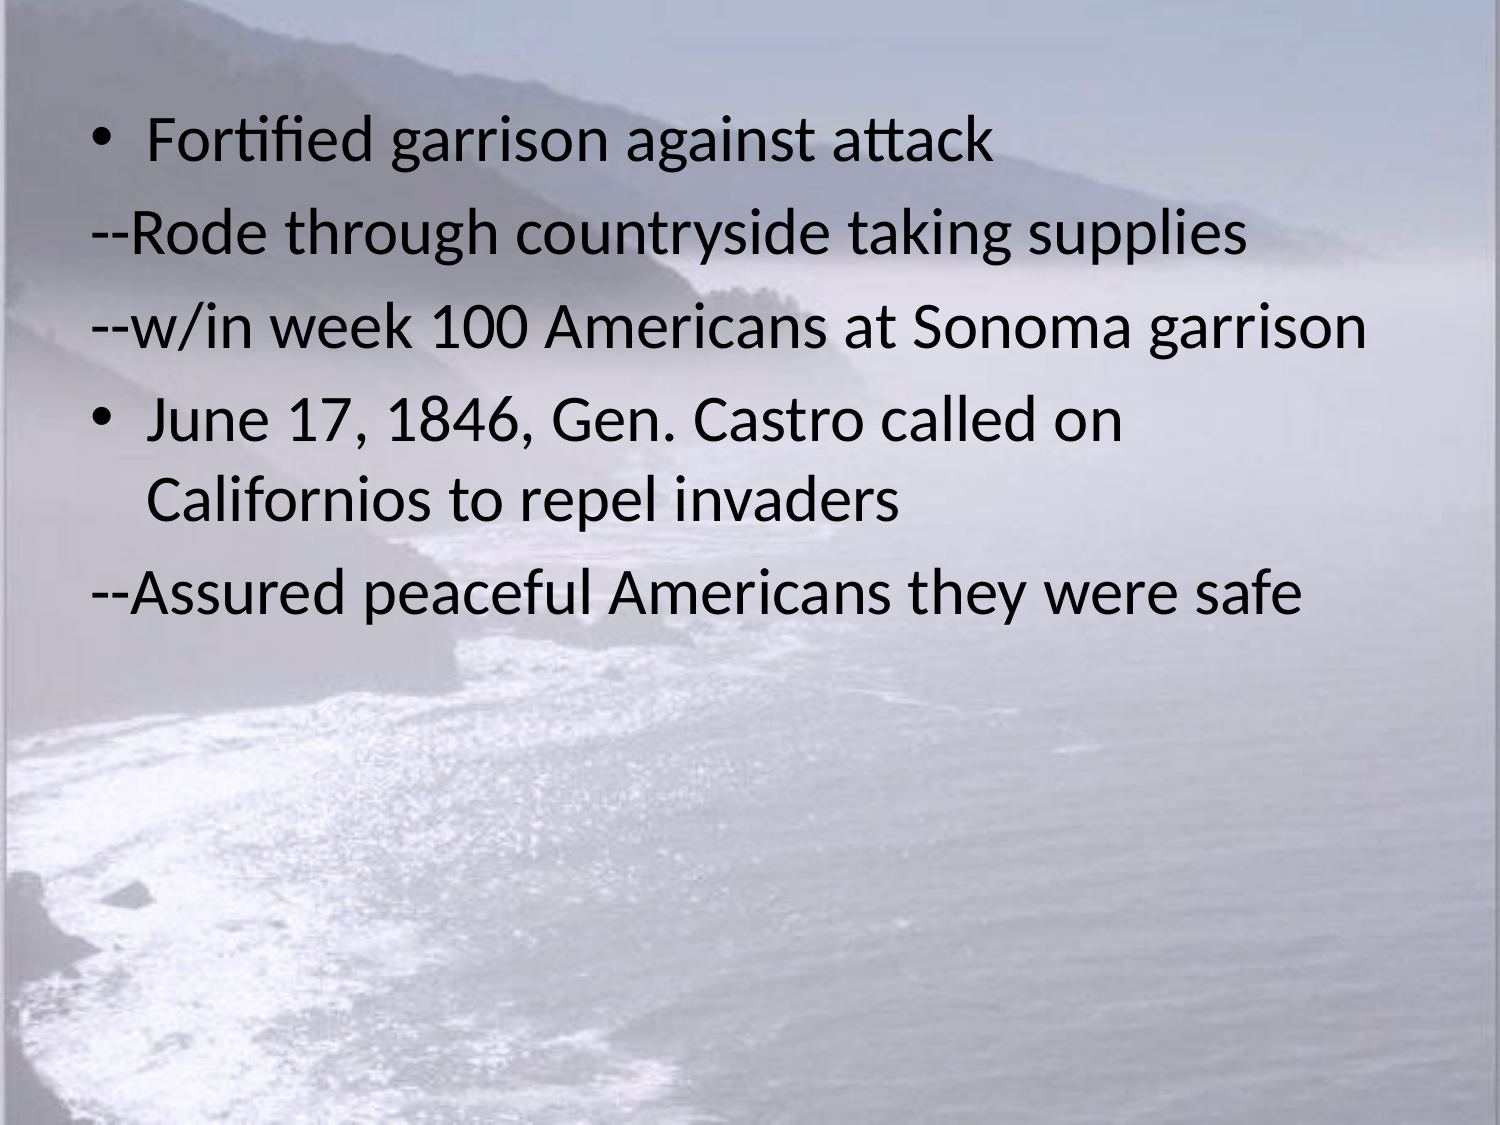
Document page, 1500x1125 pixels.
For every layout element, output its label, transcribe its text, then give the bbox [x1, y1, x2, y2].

list Fortified garrison against attack --Rode through countryside taking supplies --w/in week 100 Americans at Sonoma garrison June 17, 1846, Gen. Castro called on Californios to repel invaders --Assured peaceful Americans they were safe [75, 87, 1425, 1005]
picture [0, 0, 1500, 1125]
